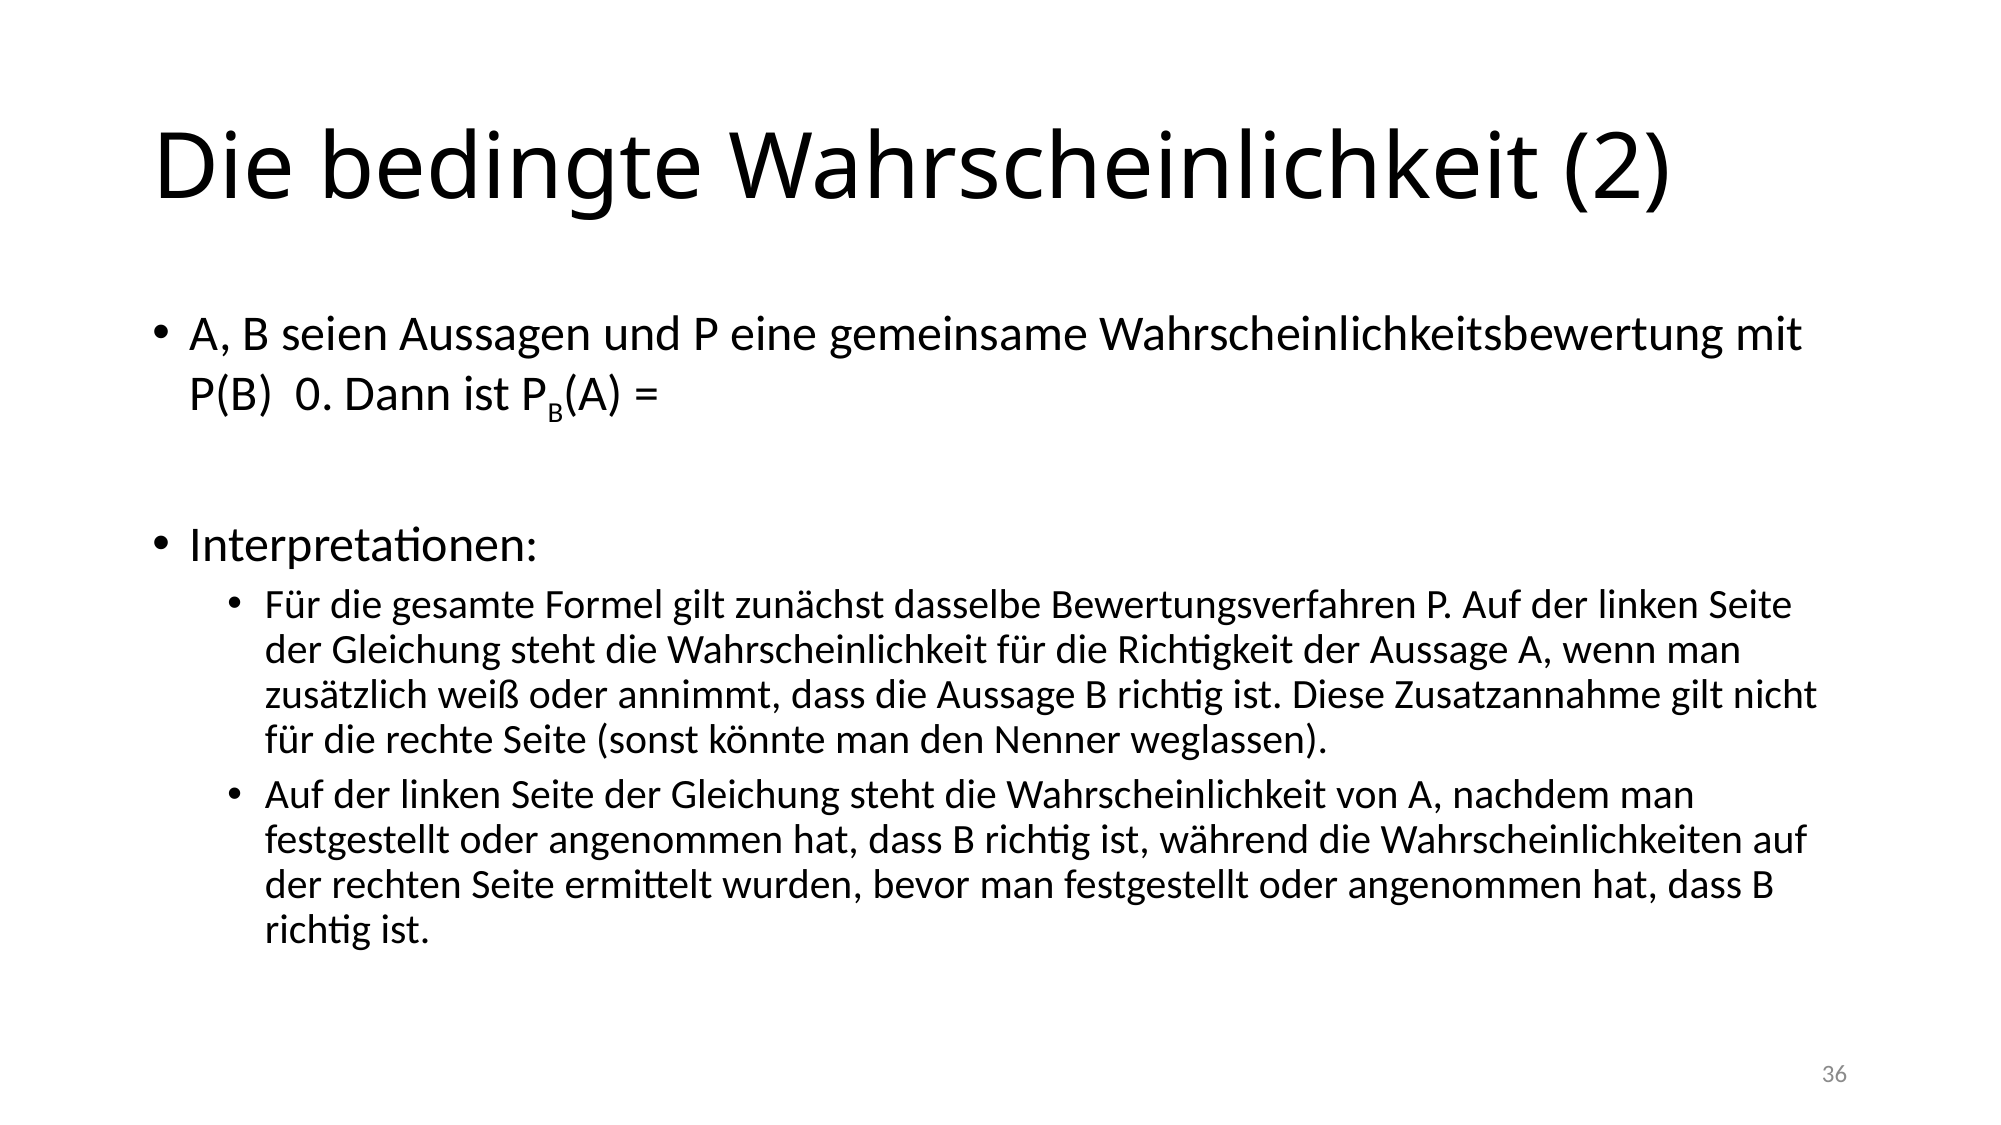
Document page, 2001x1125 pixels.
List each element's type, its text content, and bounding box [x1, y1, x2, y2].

slide_number 36 [1412, 1042, 1863, 1103]
title Die bedingte Wahrscheinlichkeit (2) [137, 59, 1882, 278]
